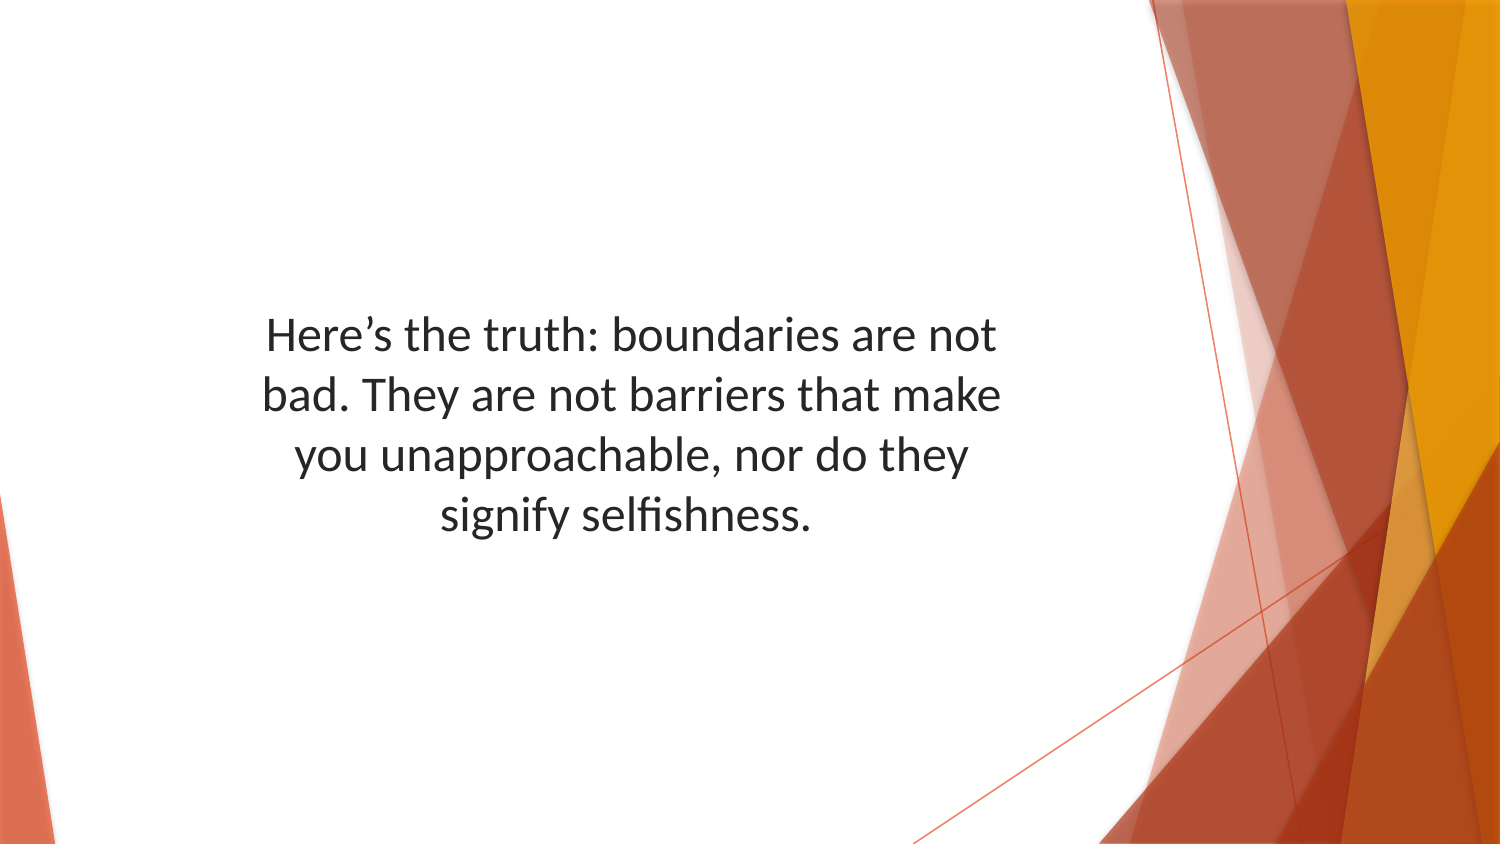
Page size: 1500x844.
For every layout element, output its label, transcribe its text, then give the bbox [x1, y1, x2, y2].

list Here’s the truth: boundaries are not bad. They are not barriers that make you unapproachable, nor do they signify selfishness. [242, 197, 1022, 647]
